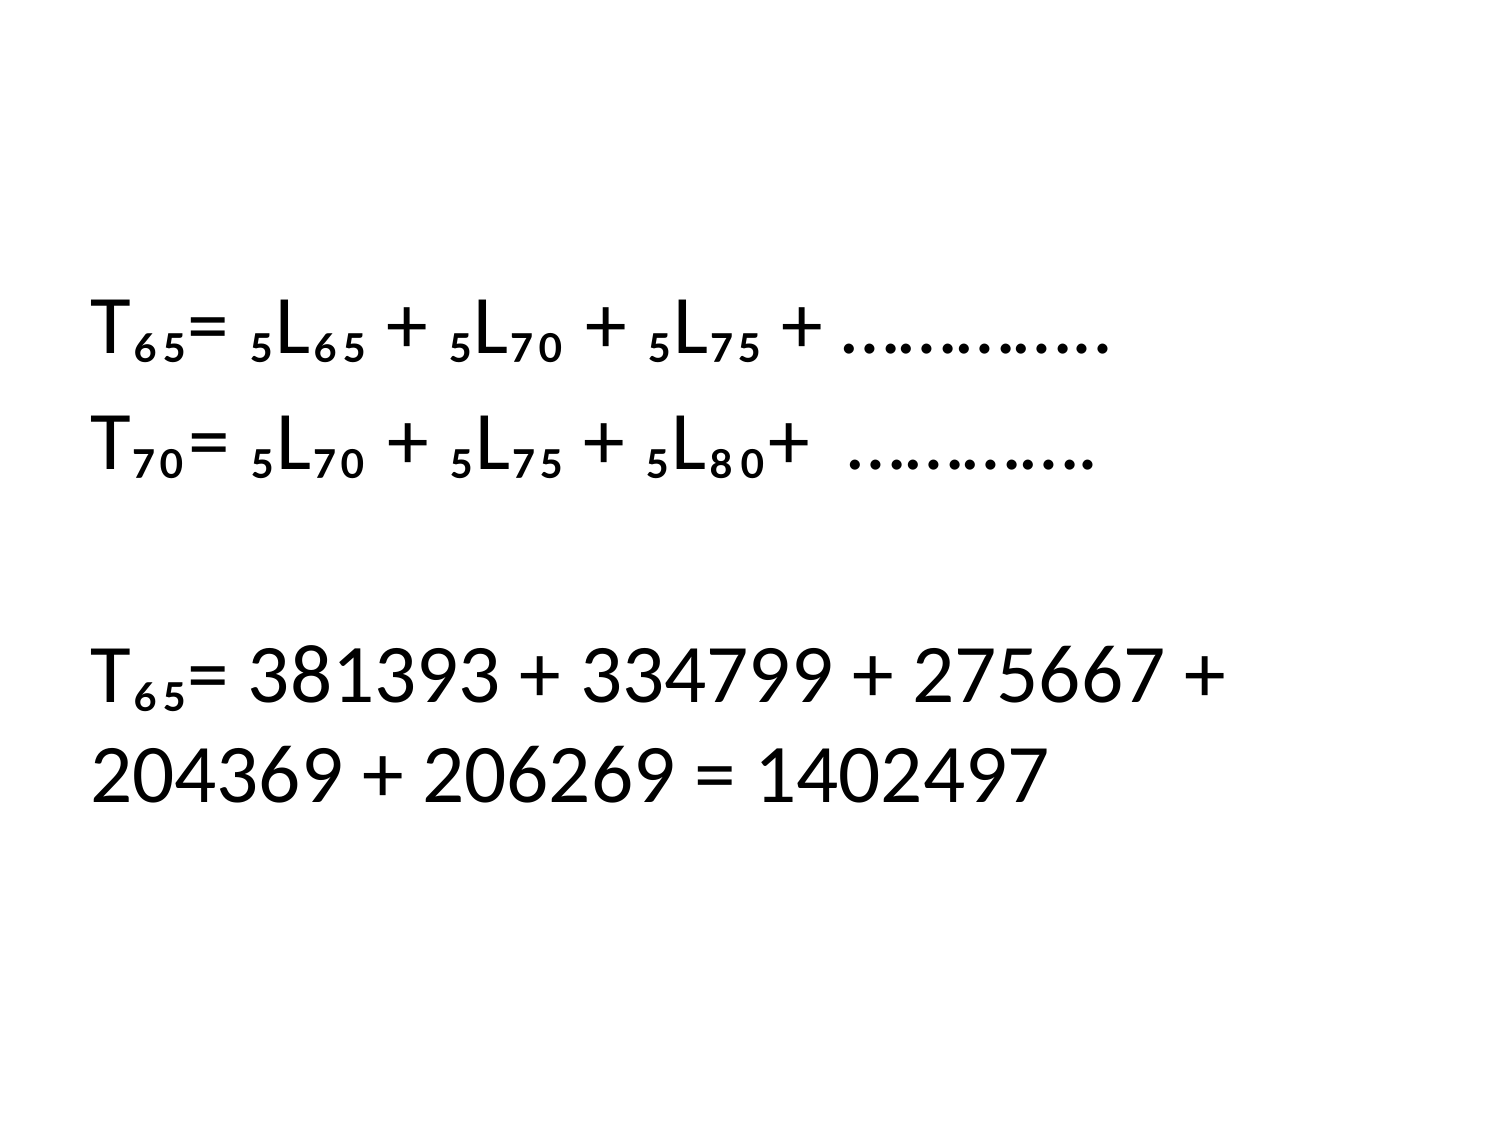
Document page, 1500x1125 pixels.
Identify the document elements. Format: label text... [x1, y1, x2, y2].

list T₆₅= ₅L₆₅ + ₅L₇₀ + ₅L₇₅ + ………….. T₇₀= ₅L₇₀ + ₅L₇₅ + ₅L₈₀+ …………. T₆₅= 381393 + 334799 + 275667 + 204369 + 206269 = 1402497 [75, 262, 1425, 1005]
